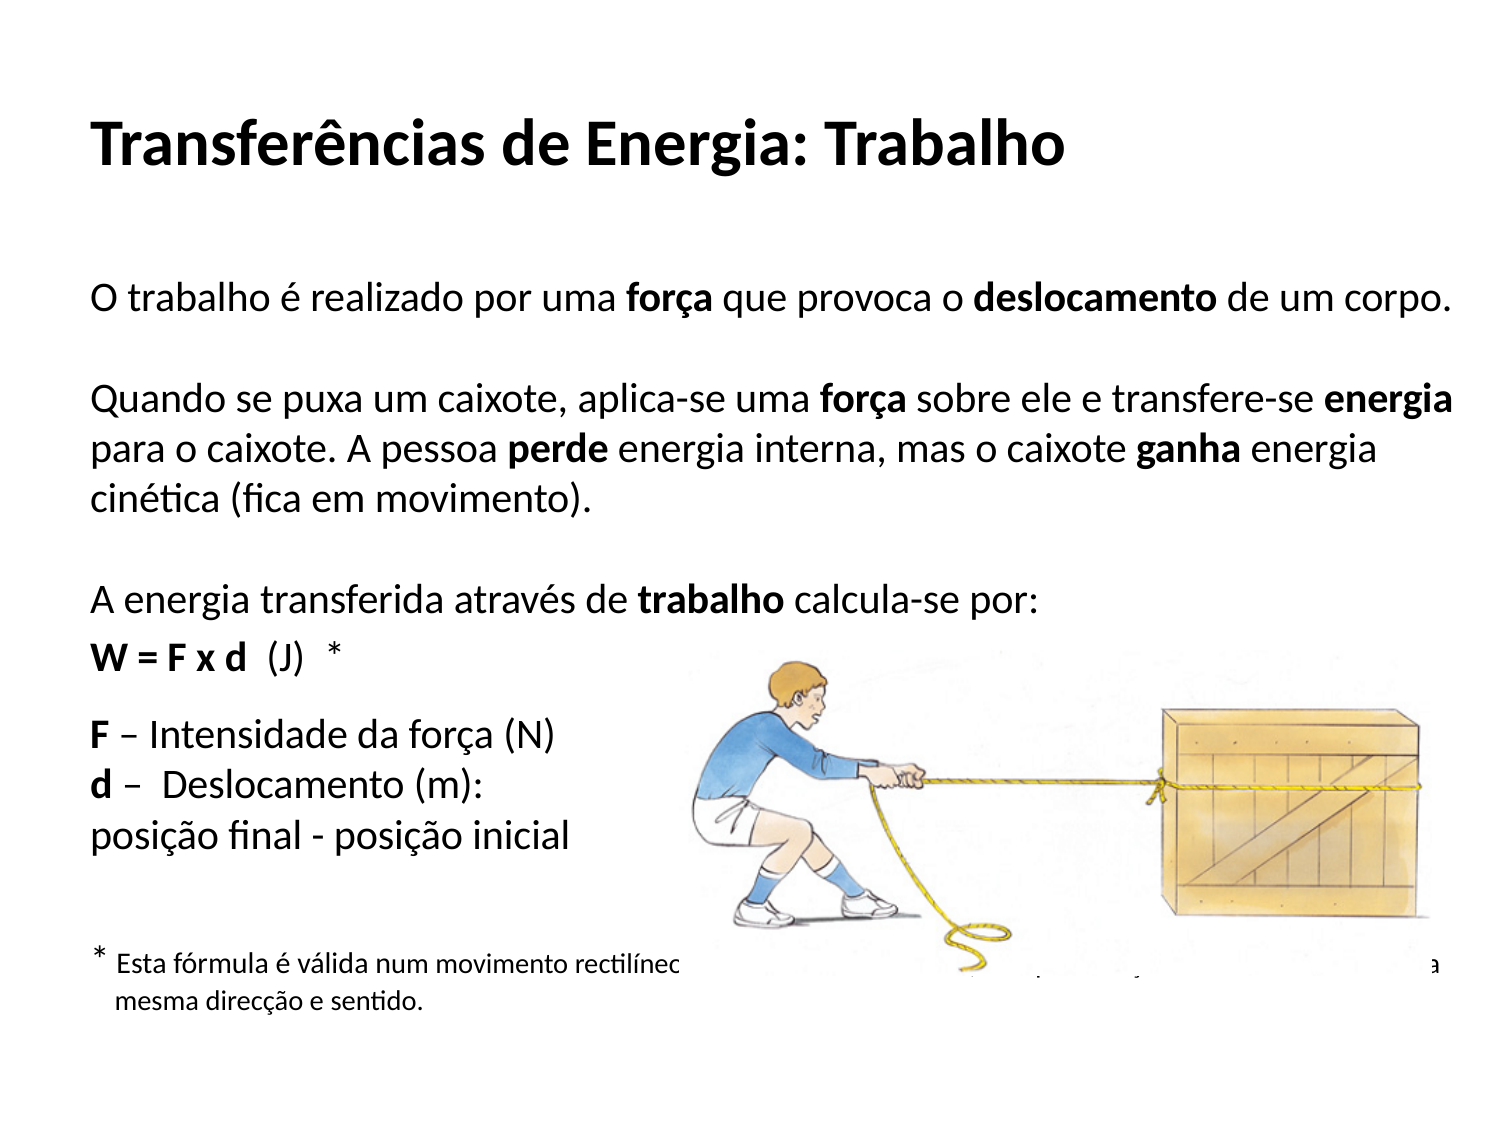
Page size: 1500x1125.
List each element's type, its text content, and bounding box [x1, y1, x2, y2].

list O trabalho é realizado por uma força que provoca o deslocamento de um corpo. Quando se puxa um caixote, aplica-se uma força sobre ele e transfere-se energia para o caixote. A pessoa perde energia interna, mas o caixote ganha energia cinética (fica em movimento). A energia transferida através de trabalho calcula-se por: W = F x d (J) * F – Intensidade da força (N) d – Deslocamento (m): posição final - posição inicial * Esta fórmula é válida num movimento rectilíneo sem inversão de sentido, em que a força e o deslocamento têm a mesma direcção e sentido. [75, 262, 1483, 1071]
picture [678, 650, 1433, 977]
title Transferências de Energia: Trabalho [75, 45, 1425, 233]
